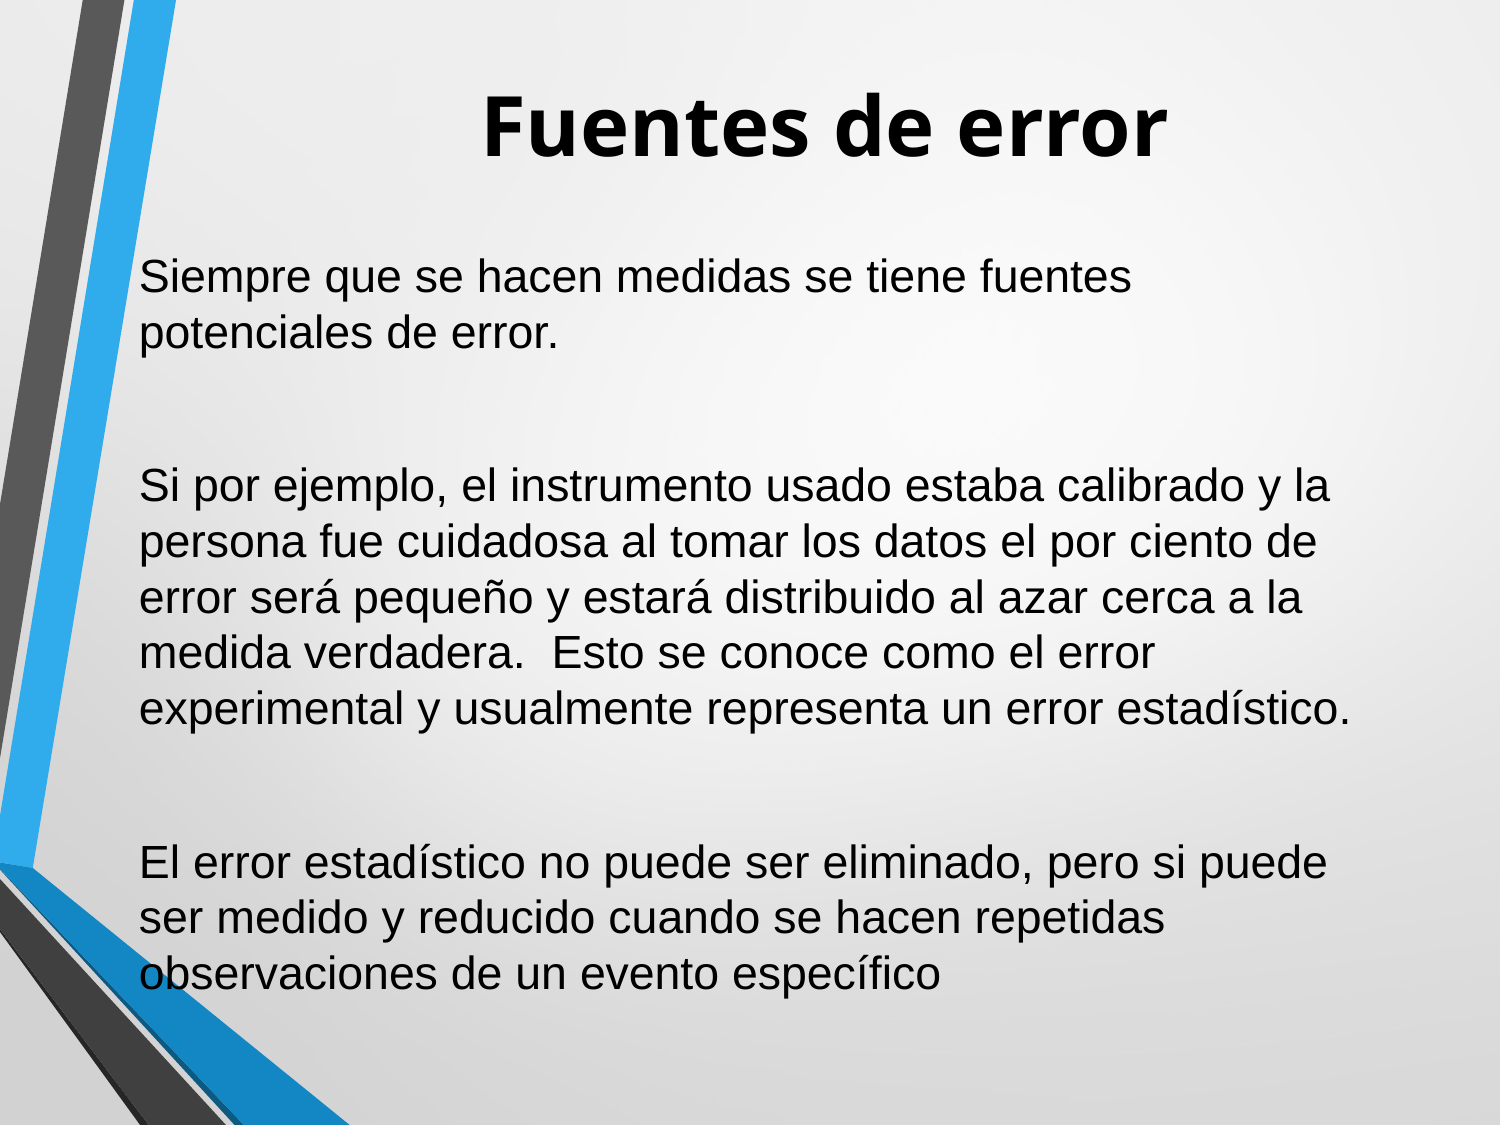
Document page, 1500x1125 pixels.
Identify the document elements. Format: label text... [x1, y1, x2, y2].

title Fuentes de error [150, 29, 1500, 218]
list Siempre que se hacen medidas se tiene fuentes potenciales de error. Si por ejemplo, el instrumento usado estaba calibrado y la persona fue cuidadosa al tomar los datos el por ciento de error será pequeño y estará distribuido al azar cerca a la medida verdadera. Esto se conoce como el error experimental y usualmente representa un error estadístico. El error estadístico no puede ser eliminado, pero si puede ser medido y reducido cuando se hacen repetidas observaciones de un evento específico [123, 217, 1388, 1028]
